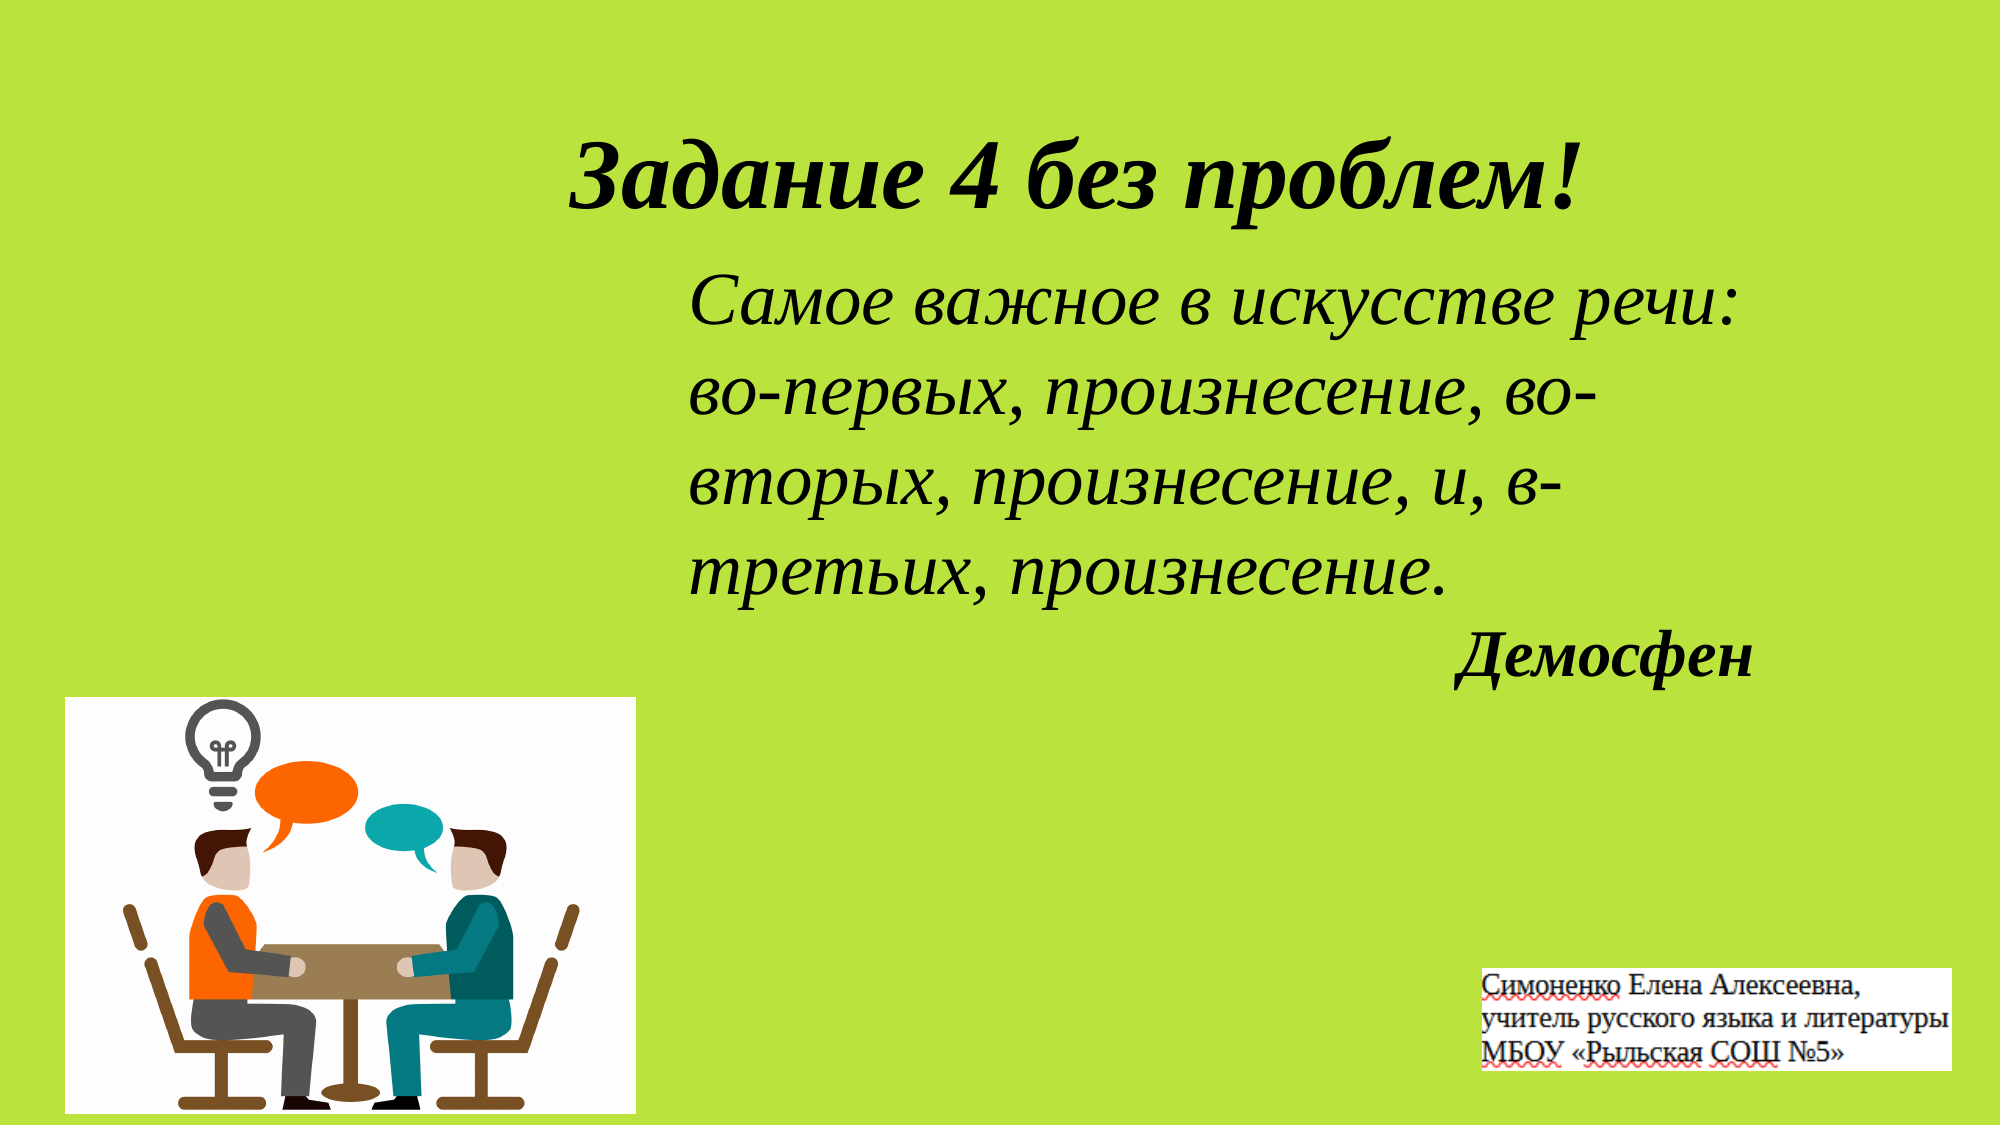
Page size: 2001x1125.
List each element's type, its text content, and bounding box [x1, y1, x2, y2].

text_box Самое важное в искусстве речи: во-первых, произнесение, во-вторых, произнесение, и, в-третьих, произнесение. Демосфен [673, 242, 1857, 748]
picture [1482, 967, 1952, 1071]
title Задание 4 без проблем! [0, 59, 1694, 277]
picture [65, 697, 636, 1114]
